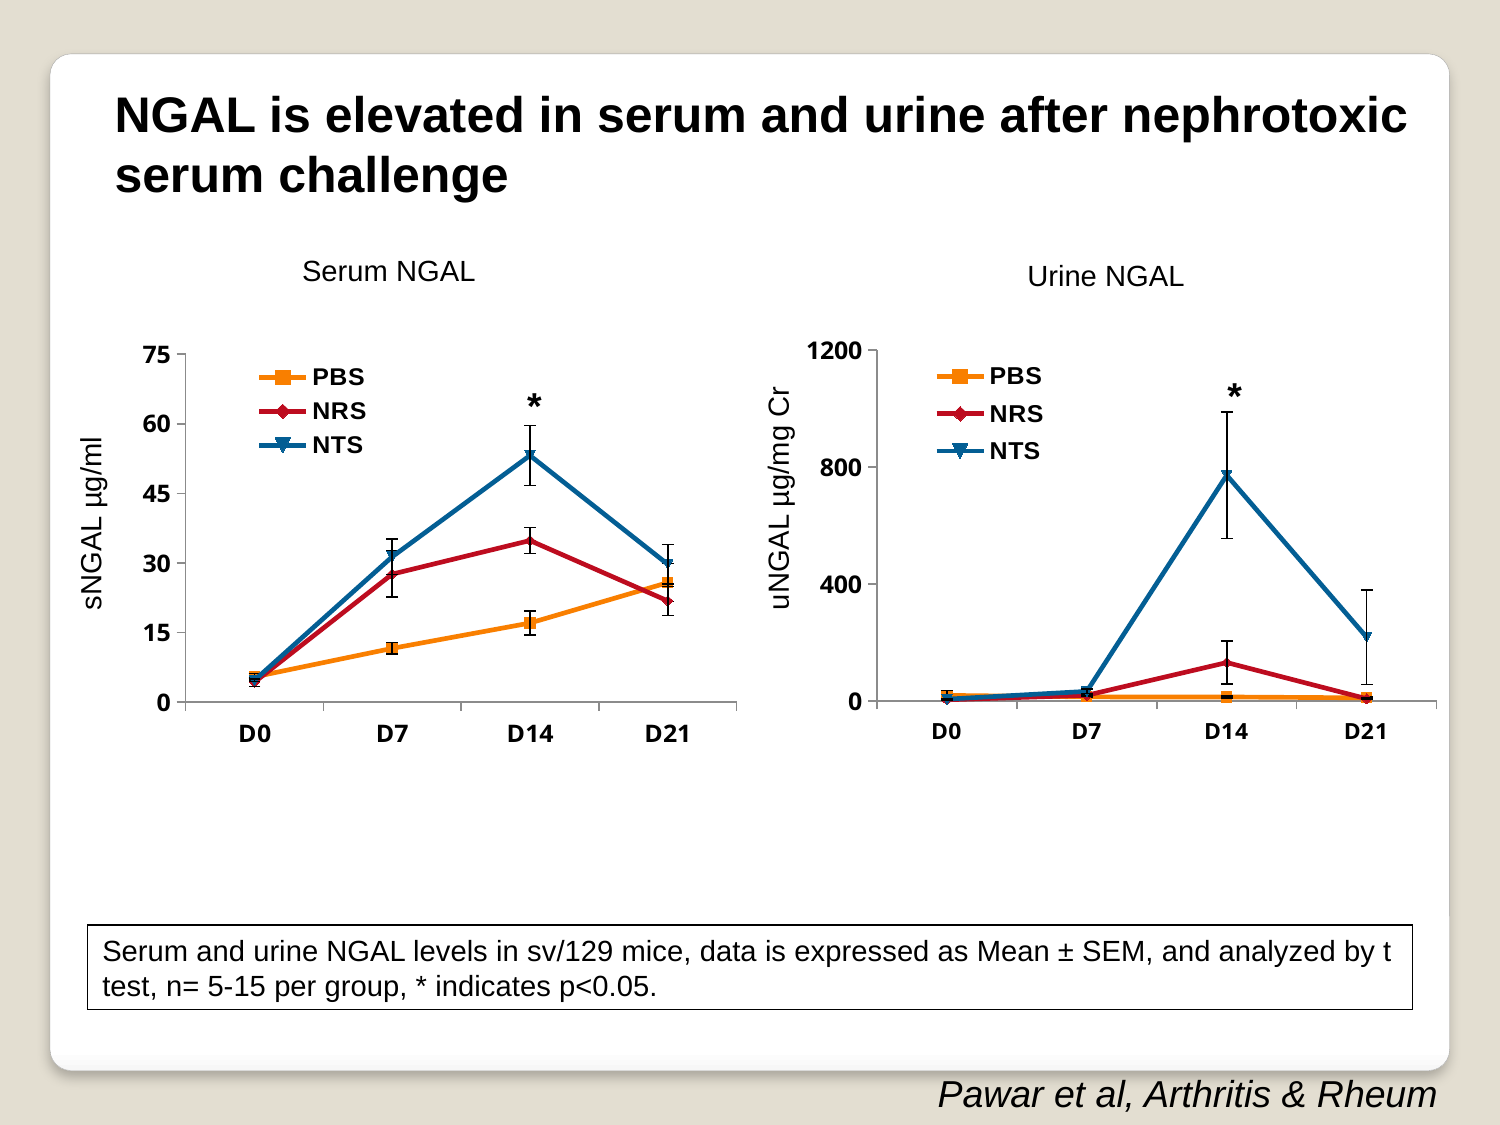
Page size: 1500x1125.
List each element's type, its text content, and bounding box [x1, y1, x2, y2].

text_box Serum NGAL [287, 244, 675, 295]
text_box Pawar et al, Arthritis & Rheum [922, 1062, 1463, 1123]
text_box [799, 333, 1438, 747]
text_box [124, 337, 738, 751]
text_box NGAL is elevated in serum and urine after nephrotoxic serum challenge [99, 74, 1438, 210]
text_box Serum and urine NGAL levels in sv/129 mice, data is expressed as Mean ± SEM, and analyzed by t test, n= 5-15 per group, * indicates p<0.05. [87, 924, 1413, 1010]
text_box uNGAL µg/mg Cr [752, 312, 803, 625]
text_box Urine NGAL [1012, 249, 1400, 300]
text_box sNGAL µg/ml [64, 312, 115, 625]
